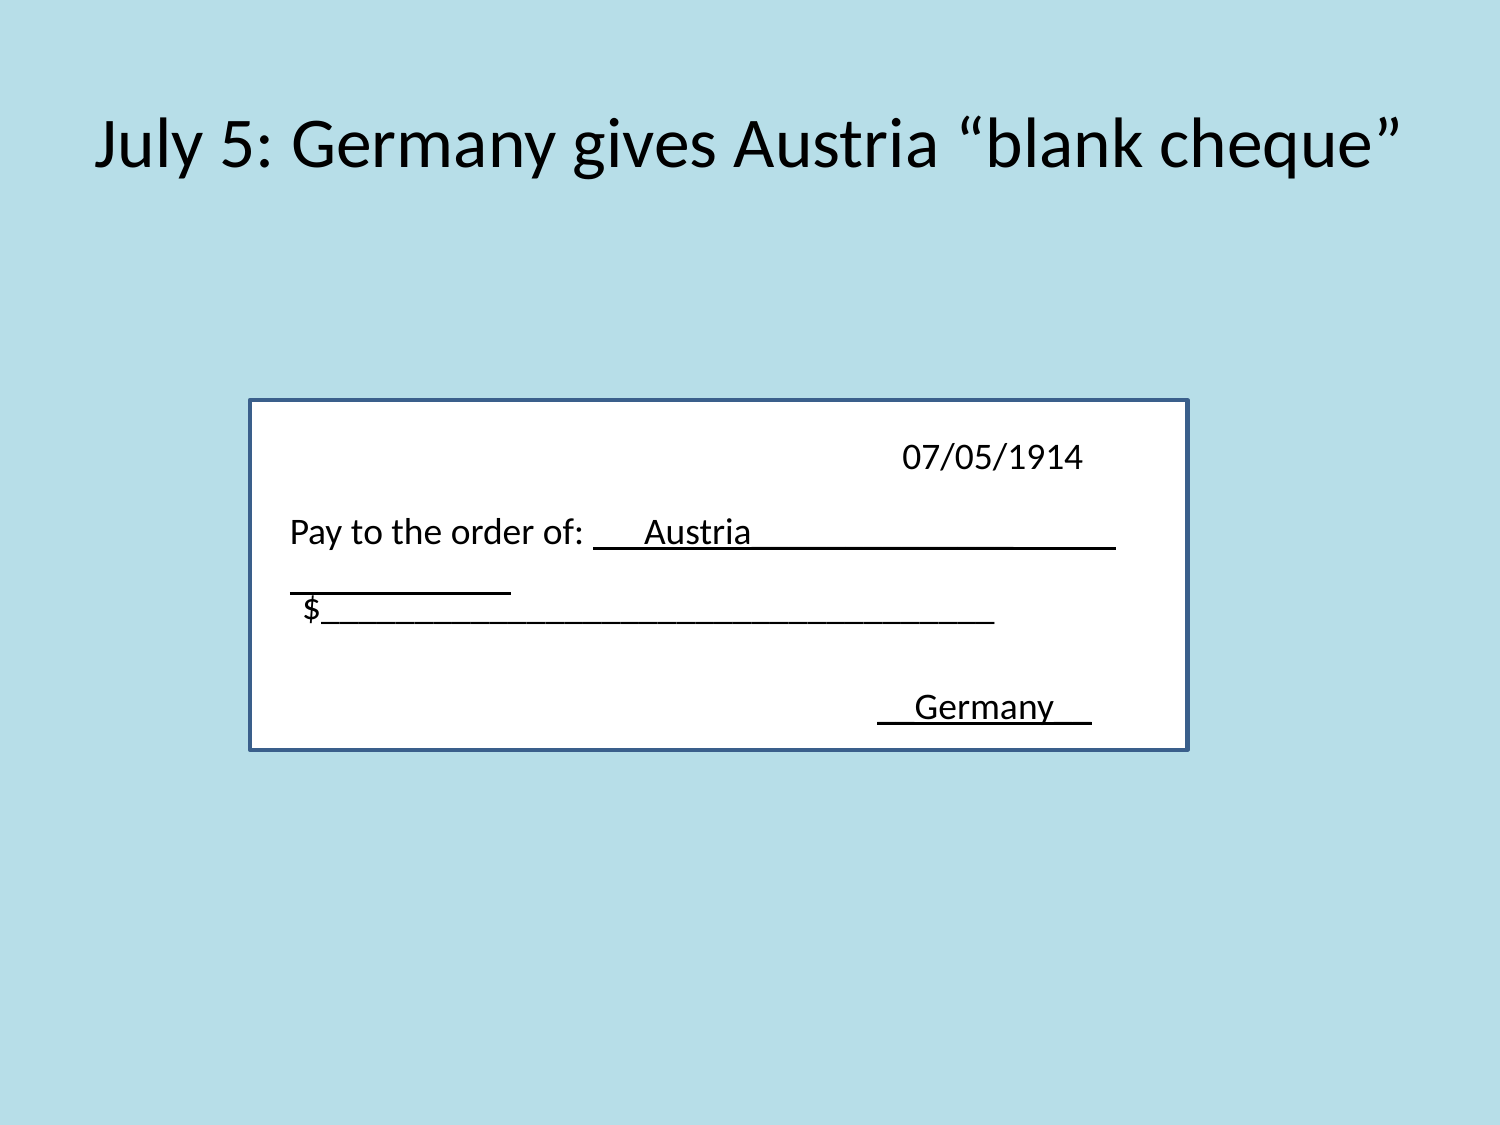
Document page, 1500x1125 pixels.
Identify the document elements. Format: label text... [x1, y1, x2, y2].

text_box Pay to the order of: Austria______________ [275, 499, 1138, 605]
text_box __Germany__ [862, 674, 1163, 735]
title July 5: Germany gives Austria “blank cheque” [75, 45, 1425, 233]
text_box [248, 398, 1190, 752]
text_box $____________________________________ [287, 574, 1125, 635]
text_box 07/05/1914 [887, 424, 1163, 485]
